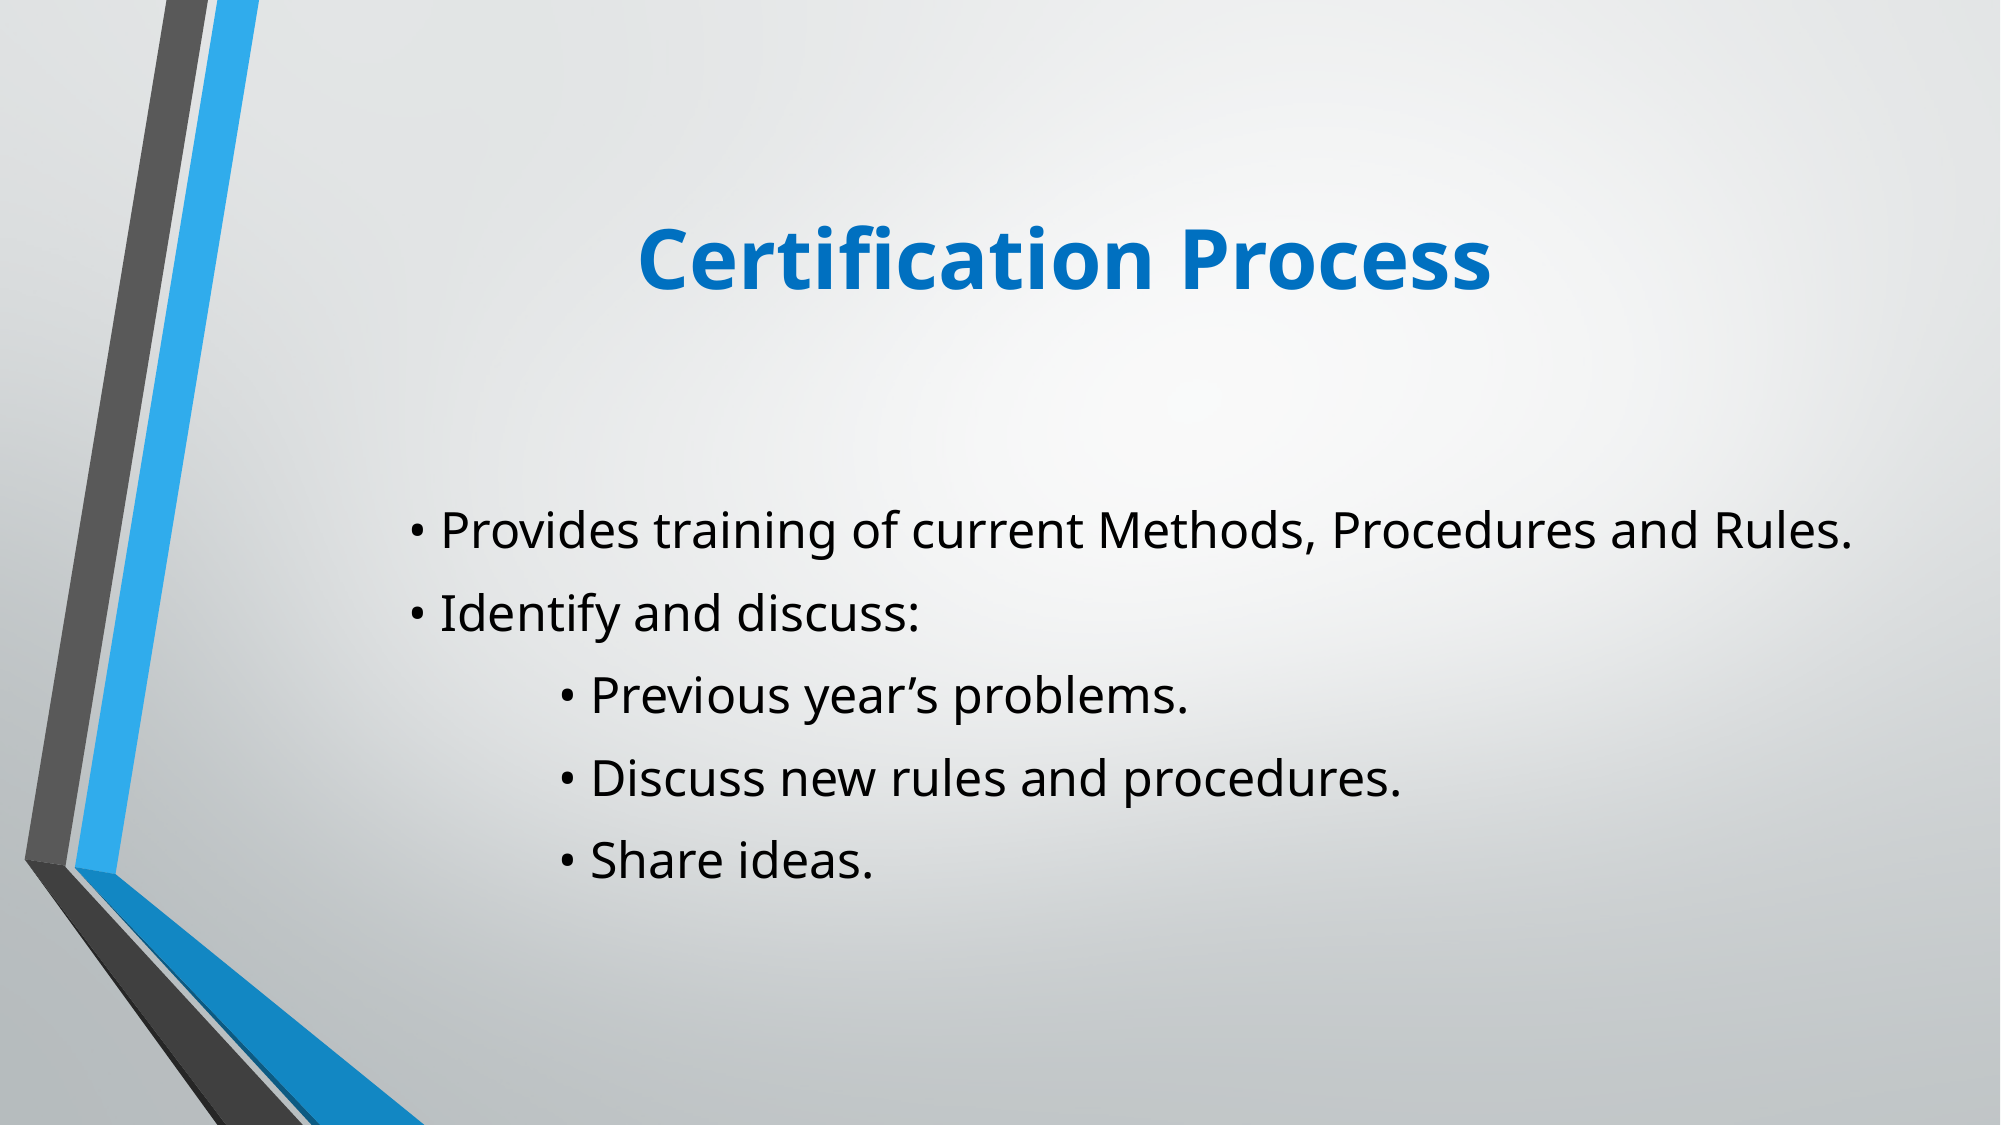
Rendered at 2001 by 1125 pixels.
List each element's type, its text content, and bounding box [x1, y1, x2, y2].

title Certification Process [243, 112, 1887, 400]
list • Provides training of current Methods, Procedures and Rules. • Identify and discuss: • Previous year’s problems. • Discuss new rules and procedures. • Share ideas. [243, 437, 1887, 950]
